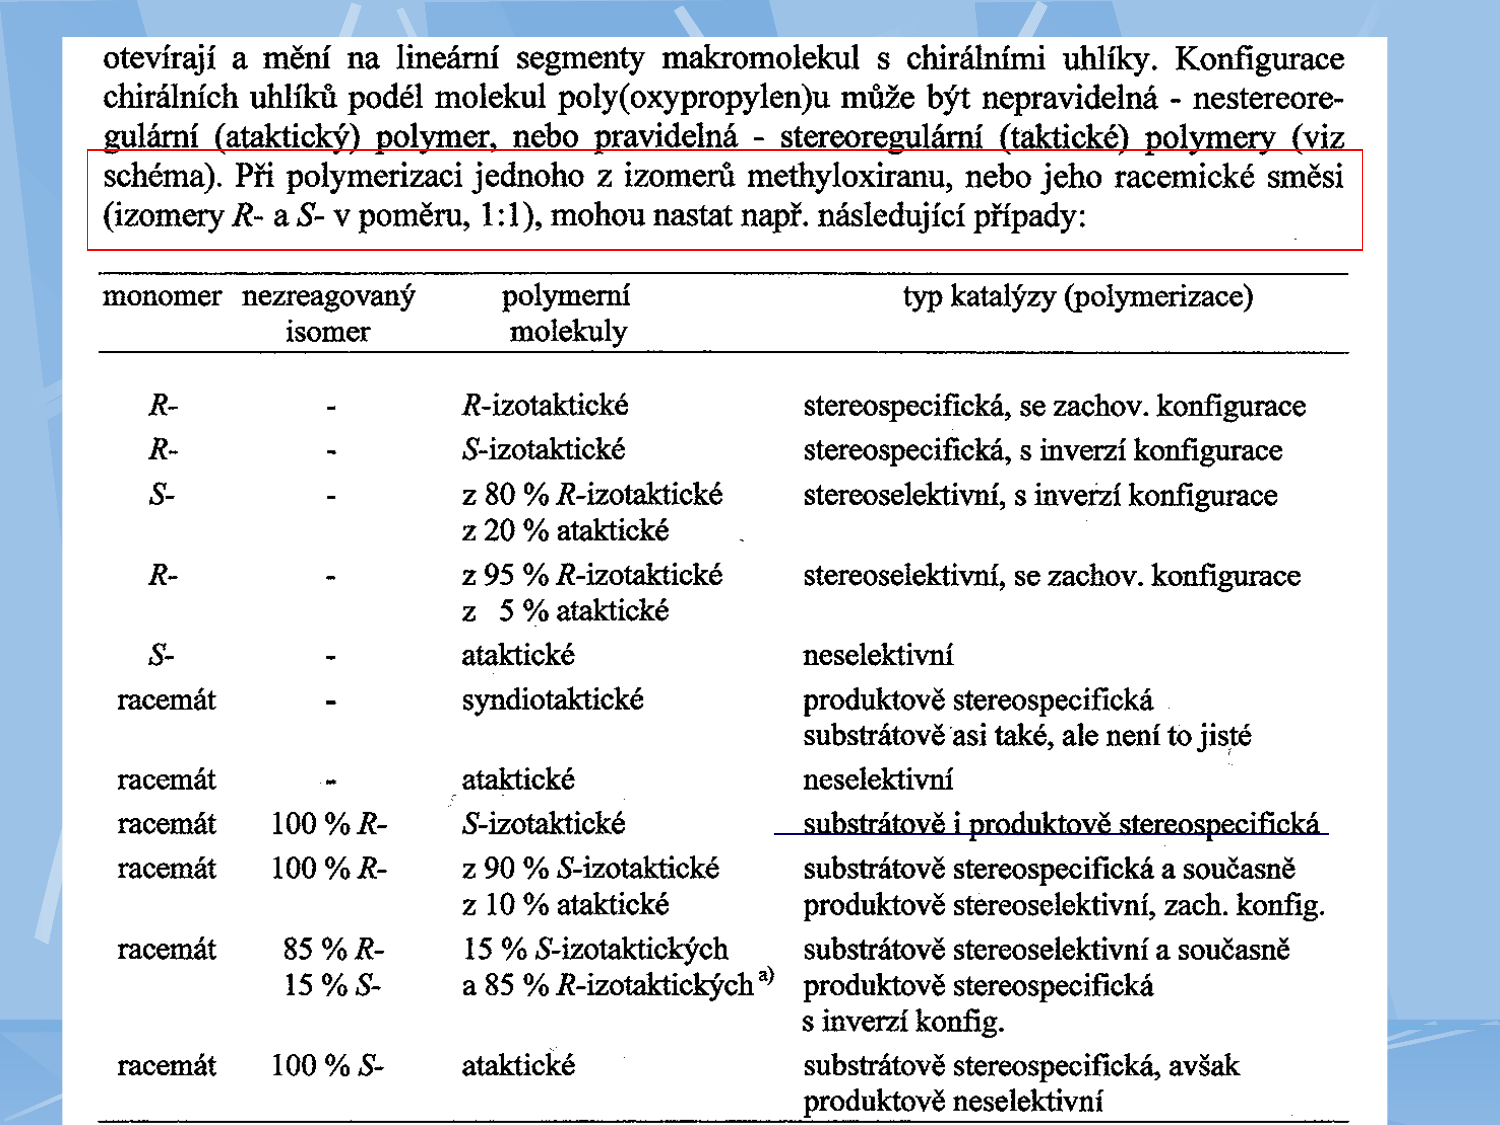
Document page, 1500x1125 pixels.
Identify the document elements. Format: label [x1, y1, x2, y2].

picture [62, 37, 1388, 1125]
